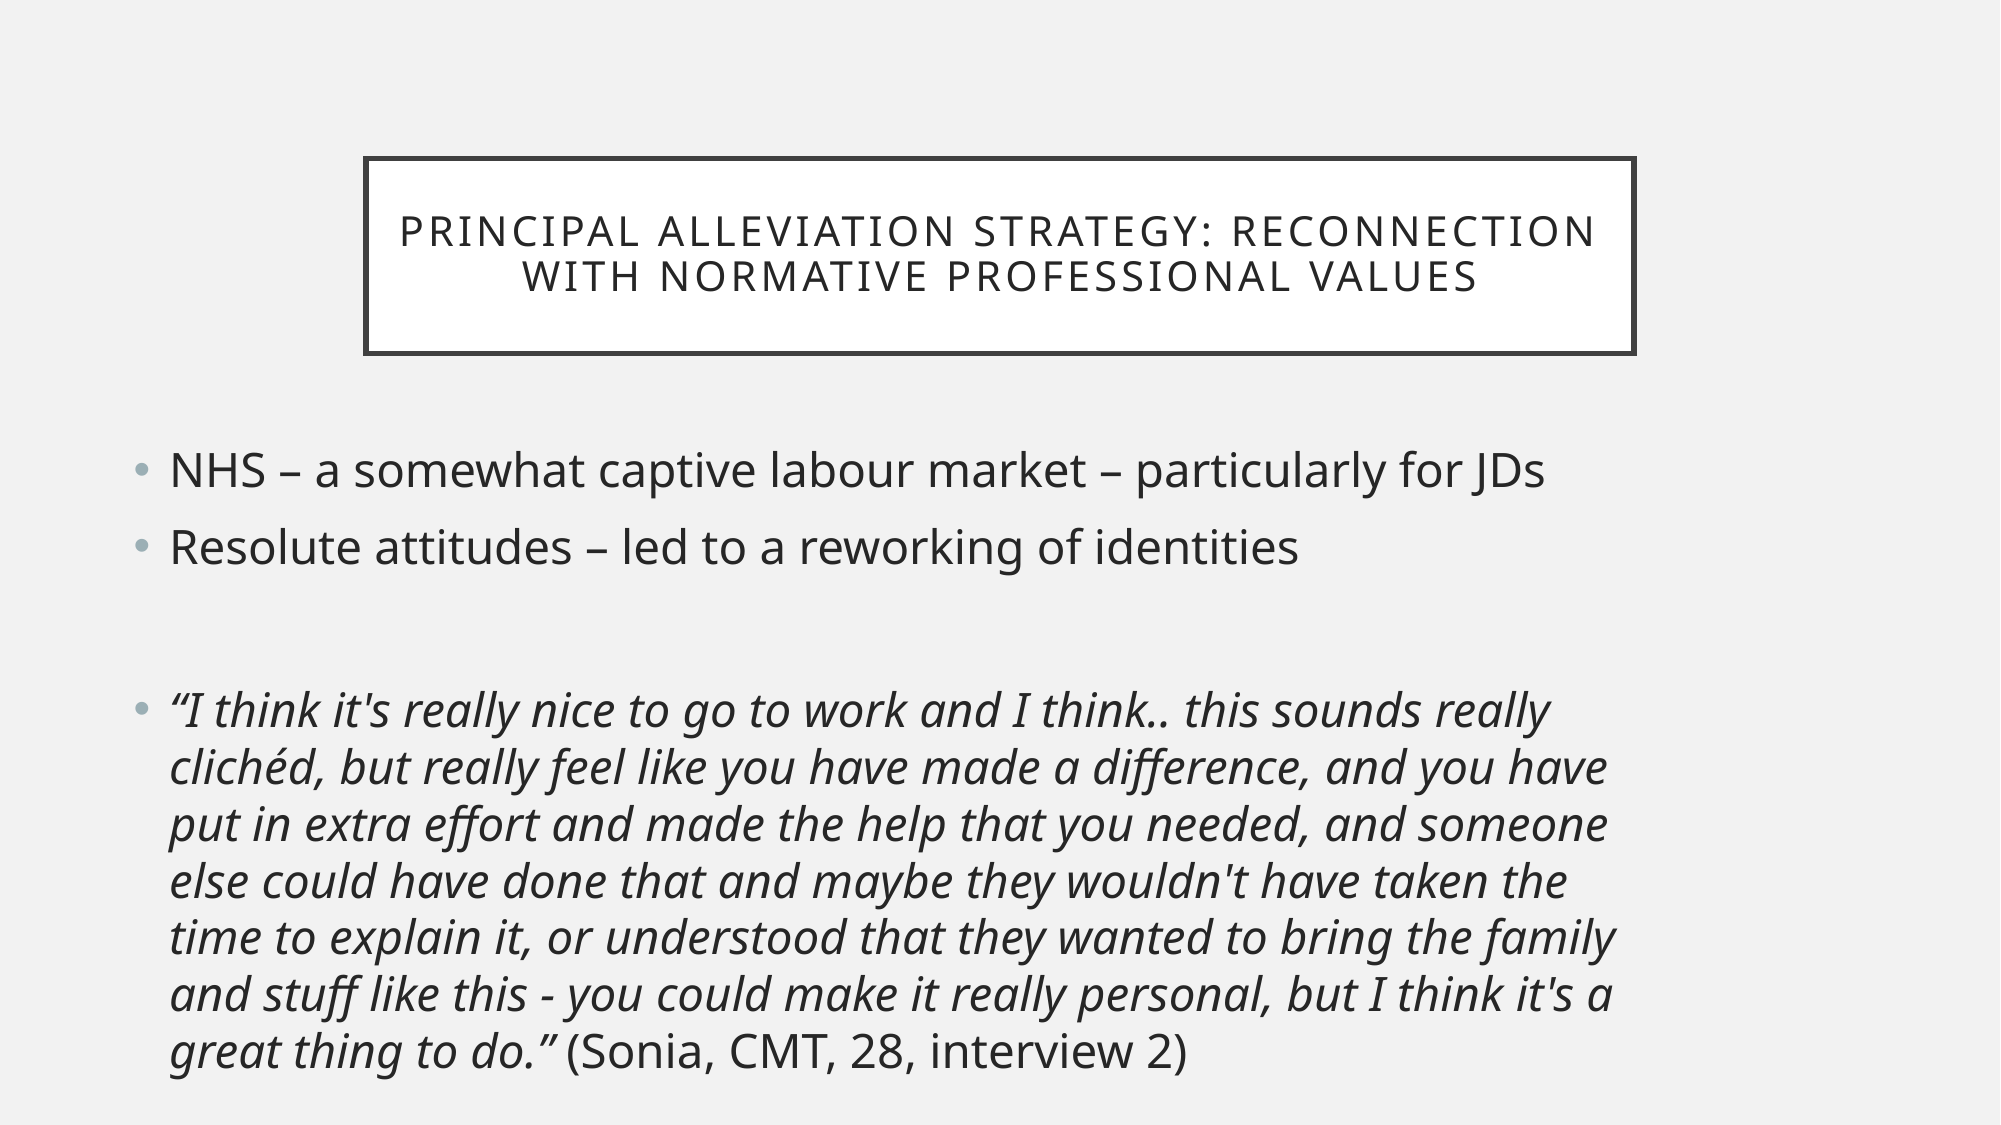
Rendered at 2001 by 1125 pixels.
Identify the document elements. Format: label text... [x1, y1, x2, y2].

list NHS – a somewhat captive labour market – particularly for JDs Resolute attitudes – led to a reworking of identities “I think it's really nice to go to work and I think.. this sounds really clichéd, but really feel like you have made a difference, and you have put in extra effort and made the help that you needed, and someone else could have done that and maybe they wouldn't have taken the time to explain it, or understood that they wanted to bring the family and stuff like this - you could make it really personal, but I think it's a great thing to do.” (Sonia, CMT, 28, interview 2) [118, 432, 1634, 1125]
title Principal alleviation strategy: reconnection with normative professional values [363, 156, 1637, 356]
